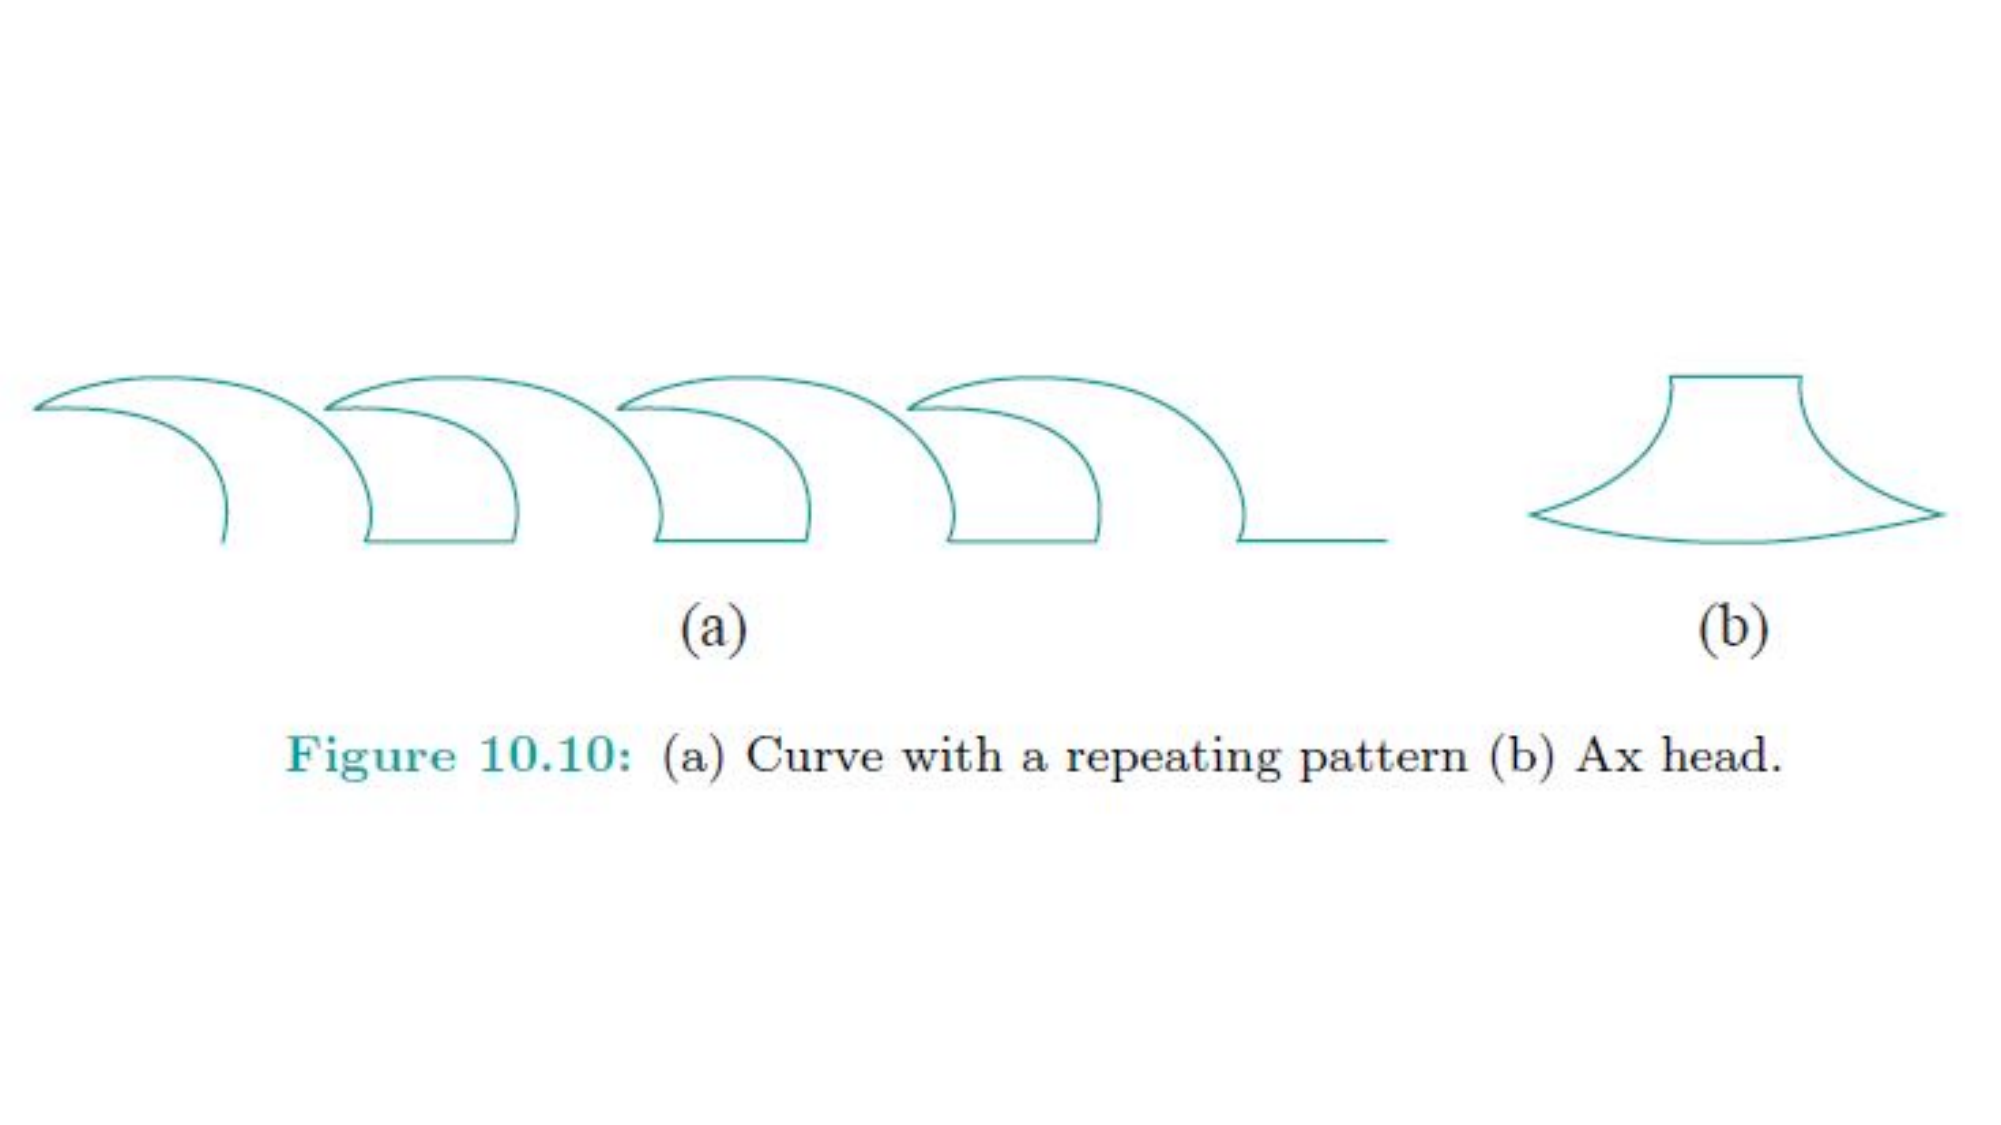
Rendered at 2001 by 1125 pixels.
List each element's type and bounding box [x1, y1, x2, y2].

picture [0, 289, 2000, 835]
